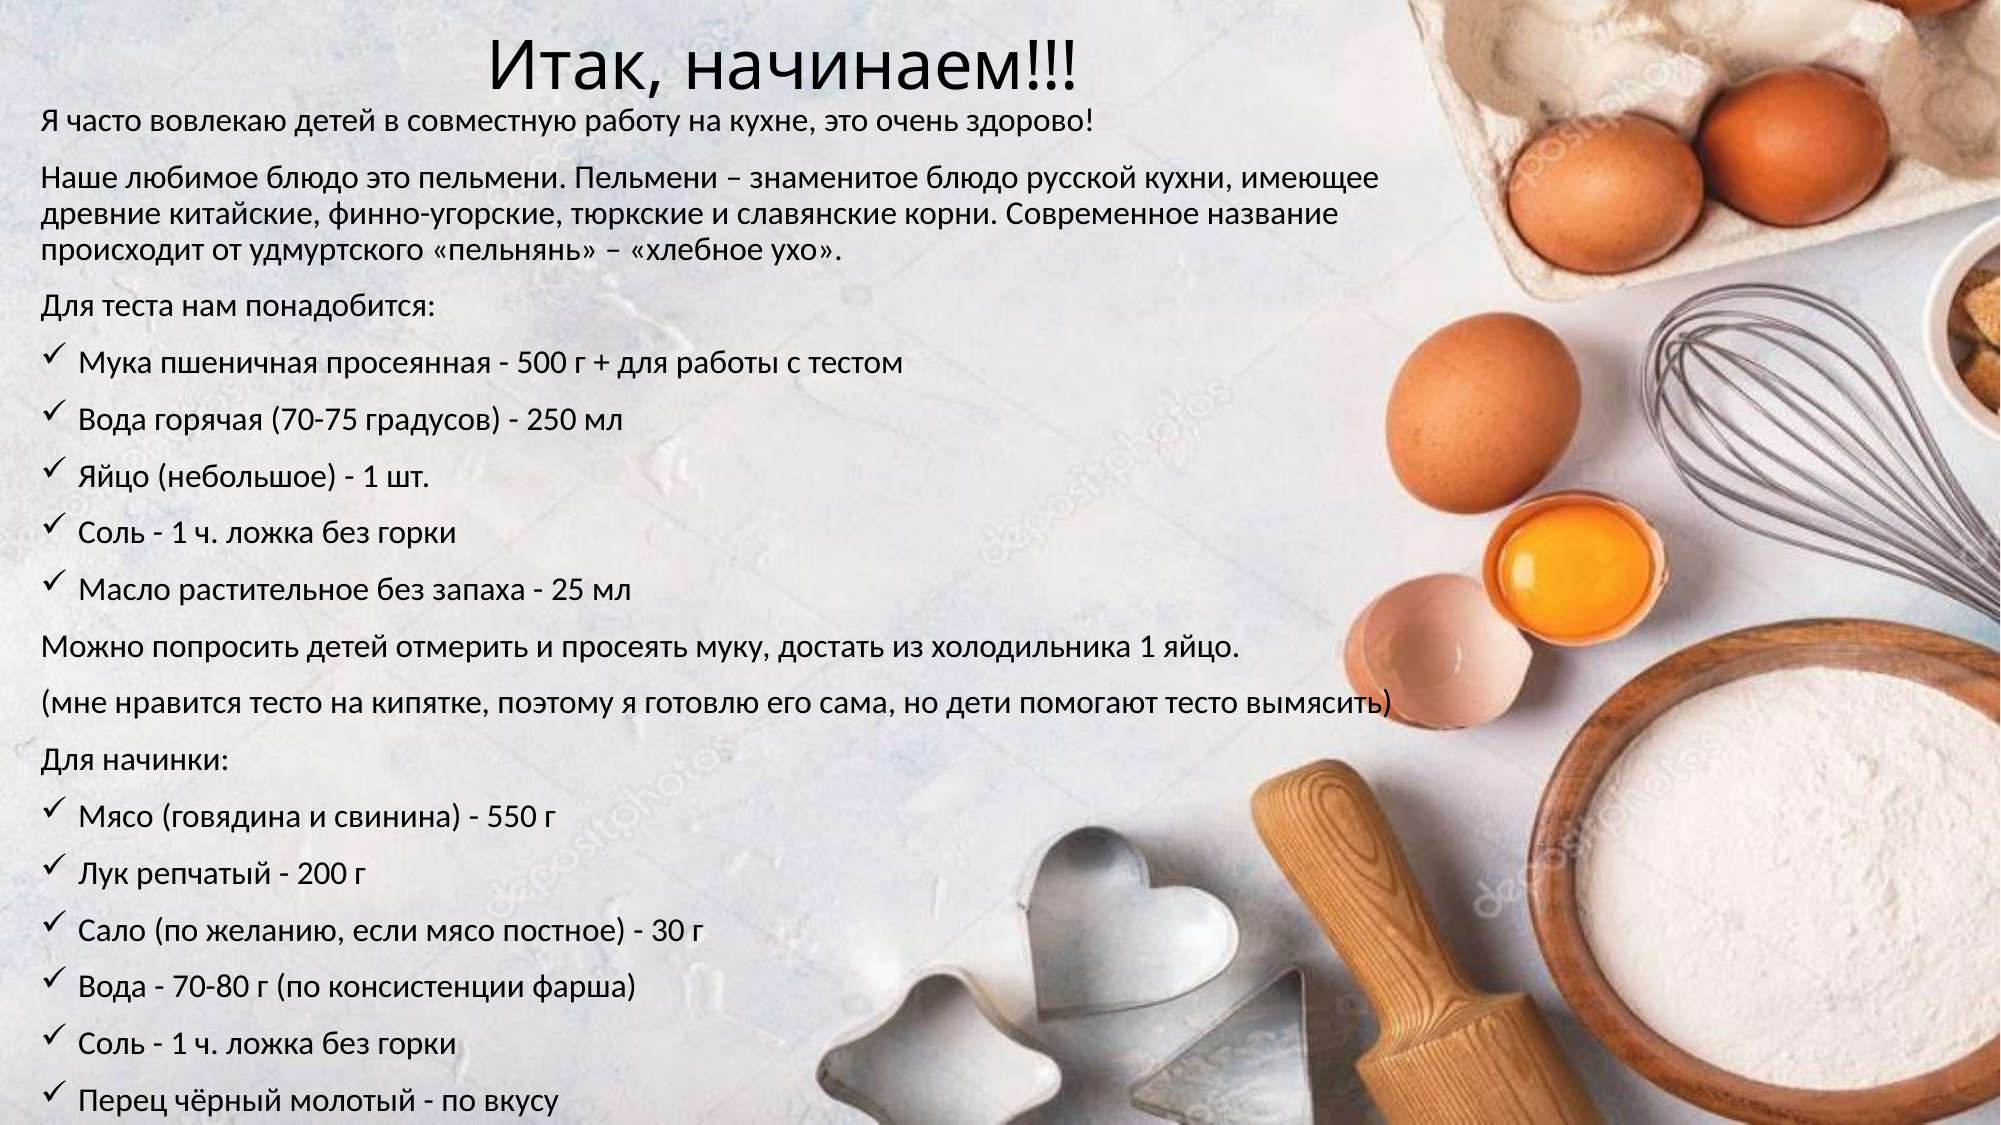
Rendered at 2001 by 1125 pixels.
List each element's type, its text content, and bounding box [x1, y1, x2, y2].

picture [0, 0, 2001, 1125]
title Итак, начинаем!!! [321, 21, 1246, 95]
list Я часто вовлекаю детей в совместную работу на кухне, это очень здорово! Наше любимое блюдо это пельмени. Пельмени – знаменитое блюдо русской кухни, имеющее древние китайские, финно-угорские, тюркские и славянские корни. Современное название происходит от удмуртского «пельнянь» – «хлебное ухо». Для теста нам понадобится: Мука пшеничная просеянная - 500 г + для работы с тестом Вода горячая (70-75 градусов) - 250 мл Яйцо (небольшое) - 1 шт. Соль - 1 ч. ложка без горки Масло растительное без запаха - 25 мл Можно попросить детей отмерить и просеять муку, достать из холодильника 1 яйцо. (мне нравится тесто на кипятке, поэтому я готовлю его сама, но дети помогают тесто вымясить) Для начинки: Мясо (говядина и свинина) - 550 г Лук репчатый - 200 г Сало (по желанию, если мясо постное) - 30 г Вода - 70-80 г (по консистенции фарша) Соль - 1 ч. ложка без горки Перец чёрный молотый - по вкусу [25, 95, 1462, 1096]
